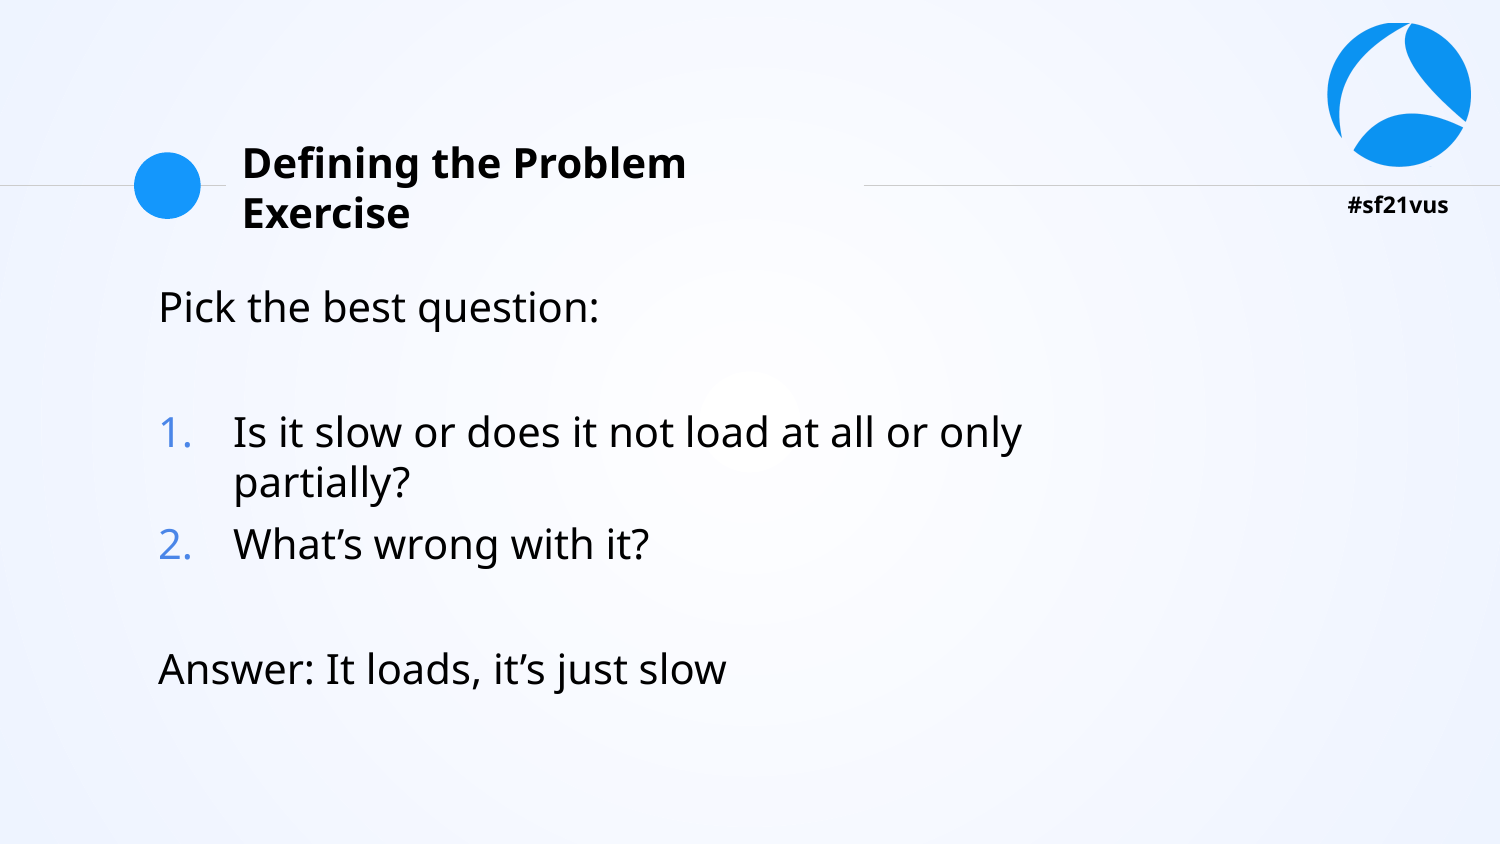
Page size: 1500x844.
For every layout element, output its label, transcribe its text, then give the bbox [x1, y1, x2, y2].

list Pick the best question: Is it slow or does it not load at all or only partially? What’s wrong with it? Answer: It loads, it’s just slow [126, 265, 1163, 796]
title Defining the Problem Exercise [226, 151, 863, 223]
picture [1327, 23, 1471, 167]
